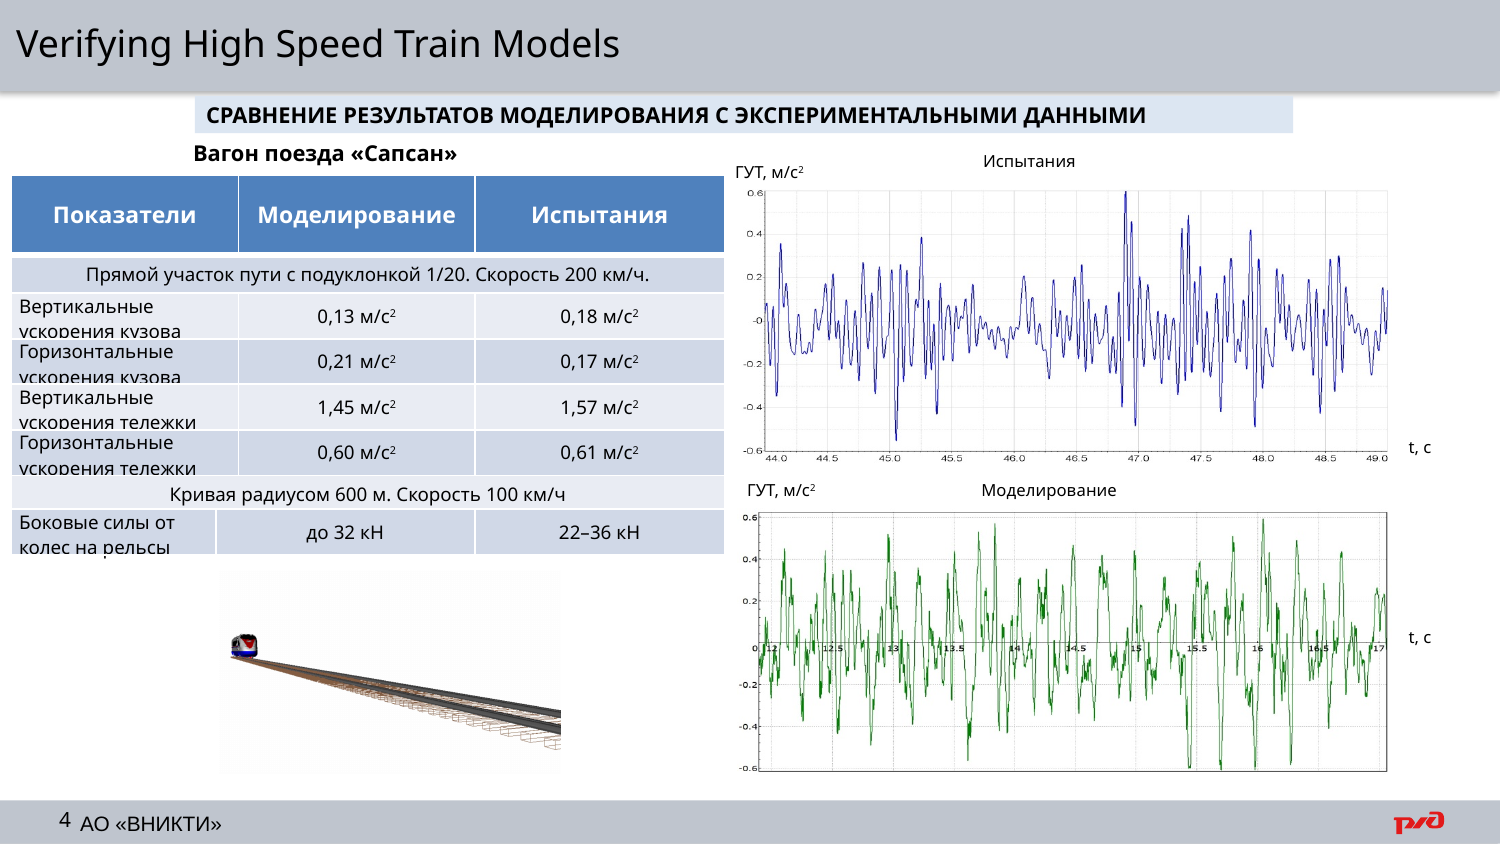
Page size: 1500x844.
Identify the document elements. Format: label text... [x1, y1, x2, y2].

table_cell Горизонтальные ускорения кузова [12, 340, 238, 383]
table_cell Вертикальные ускорения кузова [12, 294, 238, 338]
text_box Verifying High Speed Train Models [1, 25, 1500, 66]
text_box t, с [1397, 619, 1447, 654]
table_header Испытания [476, 176, 724, 252]
table_header Показатели [12, 176, 238, 252]
text_box t, с [1397, 429, 1447, 465]
text_box СРАВНЕНИЕ РЕЗУЛЬТАТОВ МОДЕЛИРОВАНИЯ С ЭКСПЕРИМЕНТАЛЬНЫМИ ДАННЫМИ [194, 95, 1294, 134]
table_cell Прямой участок пути с подуклонкой 1/20. Скорость 200 км/ч. [12, 258, 724, 292]
table_cell 1,57 м/с2 [476, 385, 724, 429]
table_cell 22–36 кН [476, 510, 724, 554]
table_cell 0,13 м/с2 [239, 294, 474, 338]
table_cell 1,45 м/с2 [239, 385, 474, 429]
table_cell 0,21 м/с2 [239, 340, 474, 383]
table_cell 0,18 м/с2 [476, 294, 724, 338]
picture [737, 189, 1392, 466]
table_cell до 32 кН [217, 510, 474, 554]
picture [737, 508, 1392, 775]
table_cell Горизонтальные ускорения тележки [12, 431, 238, 475]
text_box Вагон поезда «Сапсан» [181, 134, 546, 172]
text_box ГУТ, м/с2 [732, 472, 831, 507]
table_header Моделирование [239, 176, 474, 252]
table_cell 0,61 м/с2 [476, 431, 724, 475]
table_cell Боковые силы от колес на рельсы [12, 510, 215, 554]
text_box ГУТ, м/с2 [720, 154, 819, 189]
table_cell 0,60 м/с2 [239, 431, 474, 475]
text_box Испытания [968, 143, 1091, 179]
table_cell Кривая радиусом 600 м. Скорость 100 км/ч [12, 476, 724, 508]
table_cell Вертикальные ускорения тележки [12, 385, 238, 429]
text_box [218, 569, 562, 775]
text_box Моделирование [966, 474, 1133, 507]
table_cell 0,17 м/с2 [476, 340, 724, 383]
